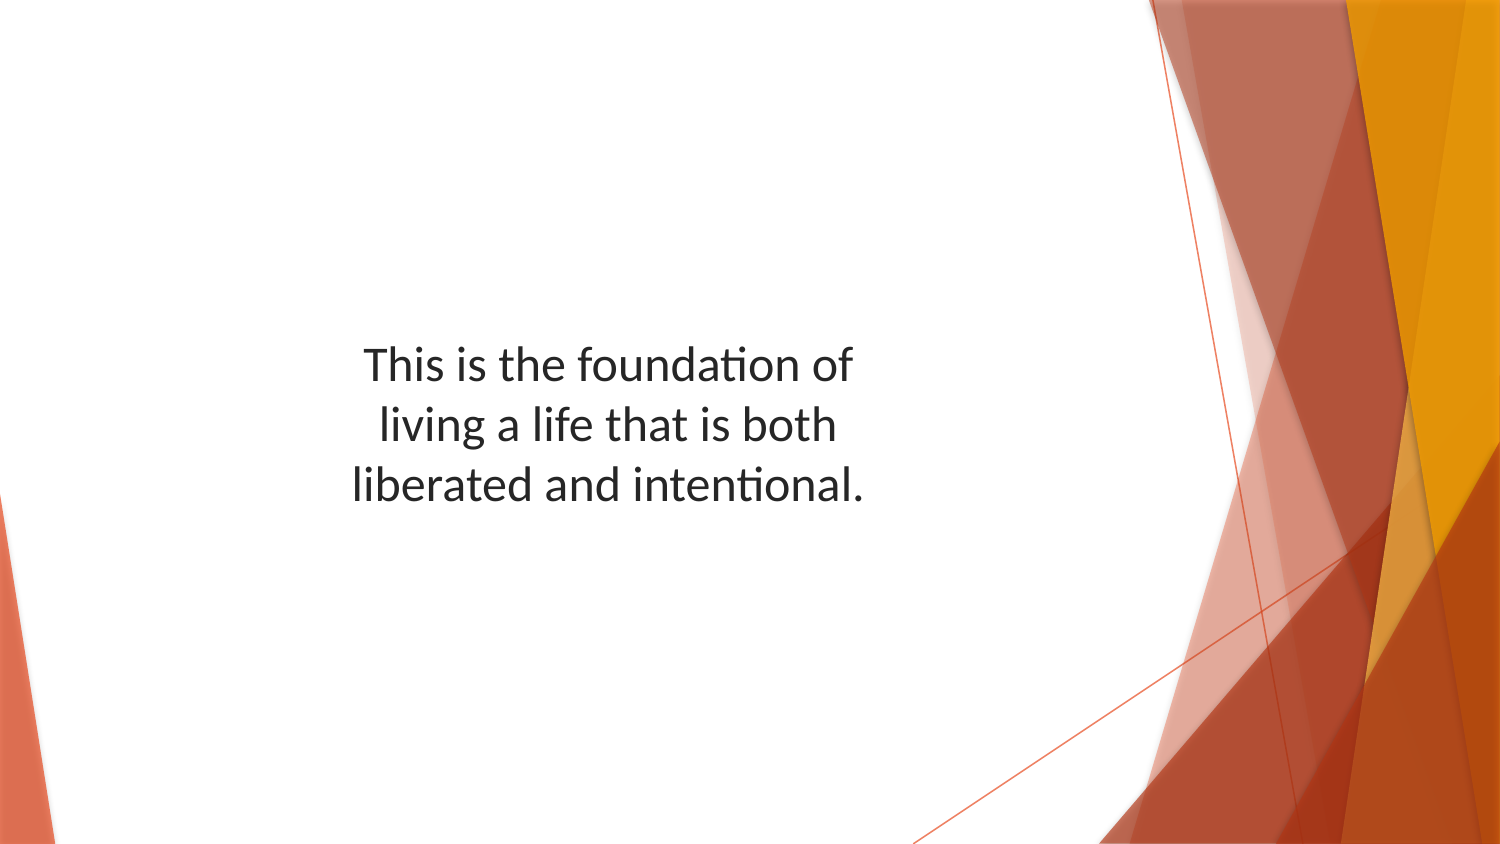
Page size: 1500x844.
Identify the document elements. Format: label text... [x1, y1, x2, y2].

list This is the foundation of living a life that is both liberated and intentional. [289, 114, 928, 729]
